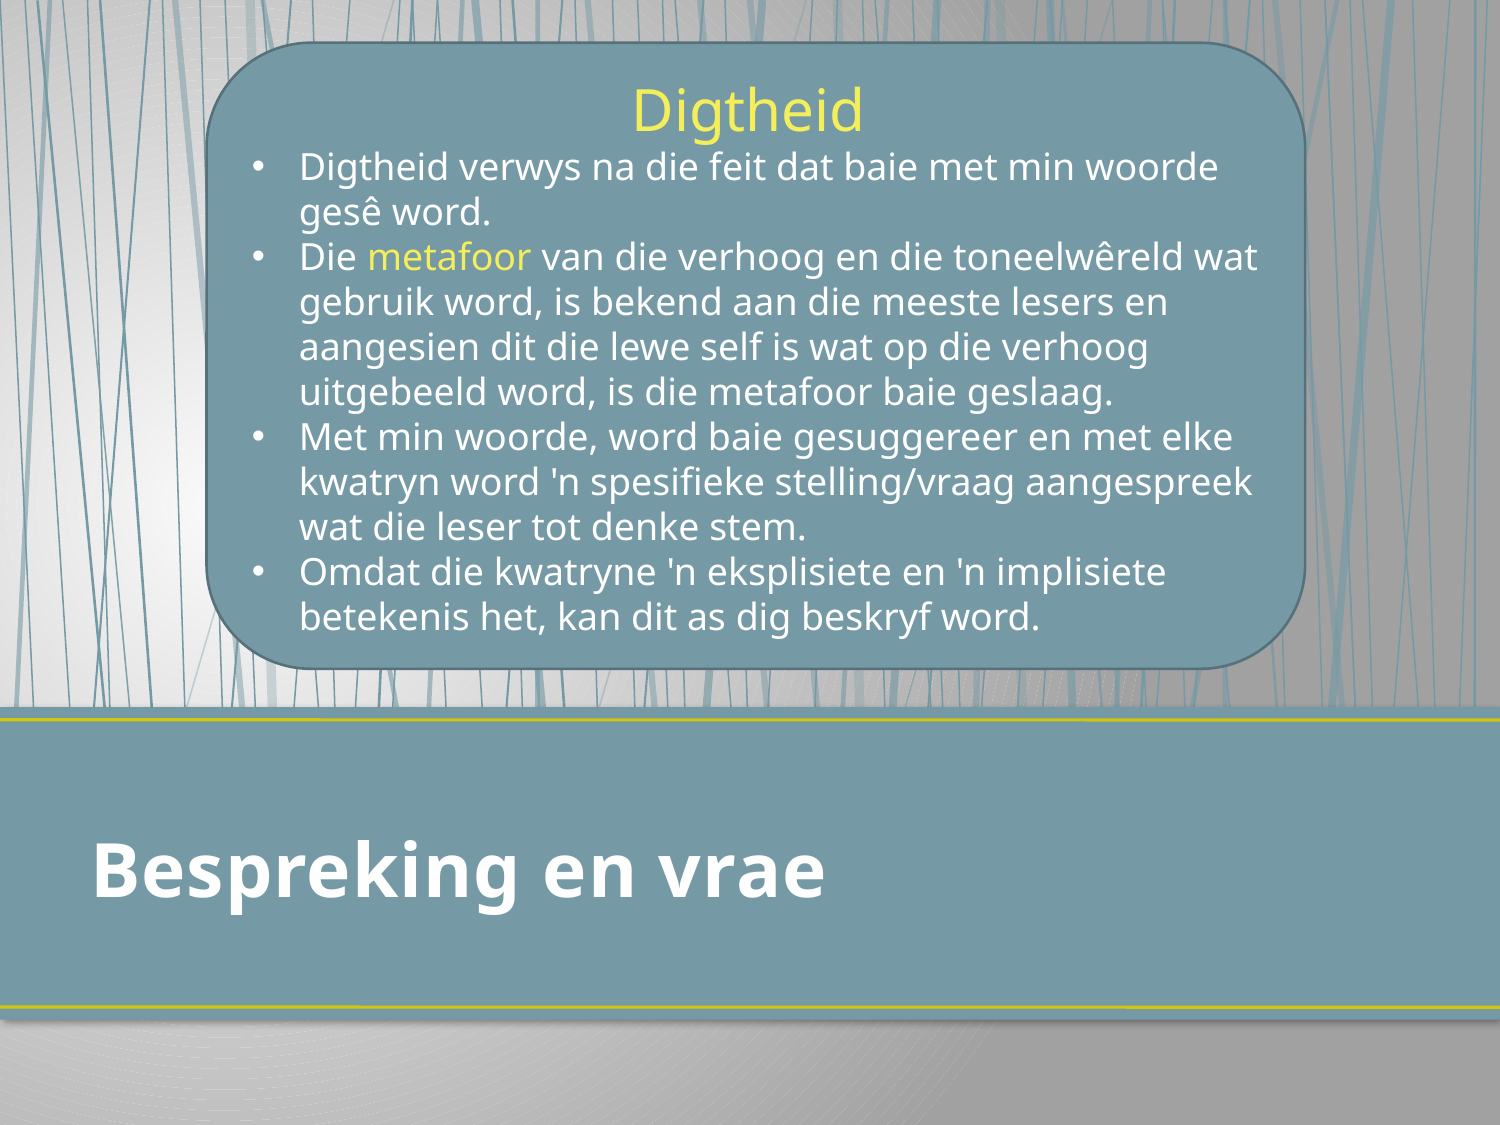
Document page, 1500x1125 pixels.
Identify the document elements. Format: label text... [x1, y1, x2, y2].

text_box Digtheid Digtheid verwys na die feit dat baie met min woorde gesê word. Die metafoor van die verhoog en die toneelwêreld wat gebruik word, is bekend aan die meeste lesers en aangesien dit die lewe self is wat op die verhoog uitgebeeld word, is die metafoor baie geslaag. Met min woorde, word baie gesuggereer en met elke kwatryn word 'n spesifieke stelling/vraag aangespreek wat die leser tot denke stem. Omdat die kwatryne 'n eksplisiete en 'n implisiete betekenis het, kan dit as dig beskryf word. [205, 41, 1307, 671]
title Bespreking en vrae [75, 732, 1438, 920]
